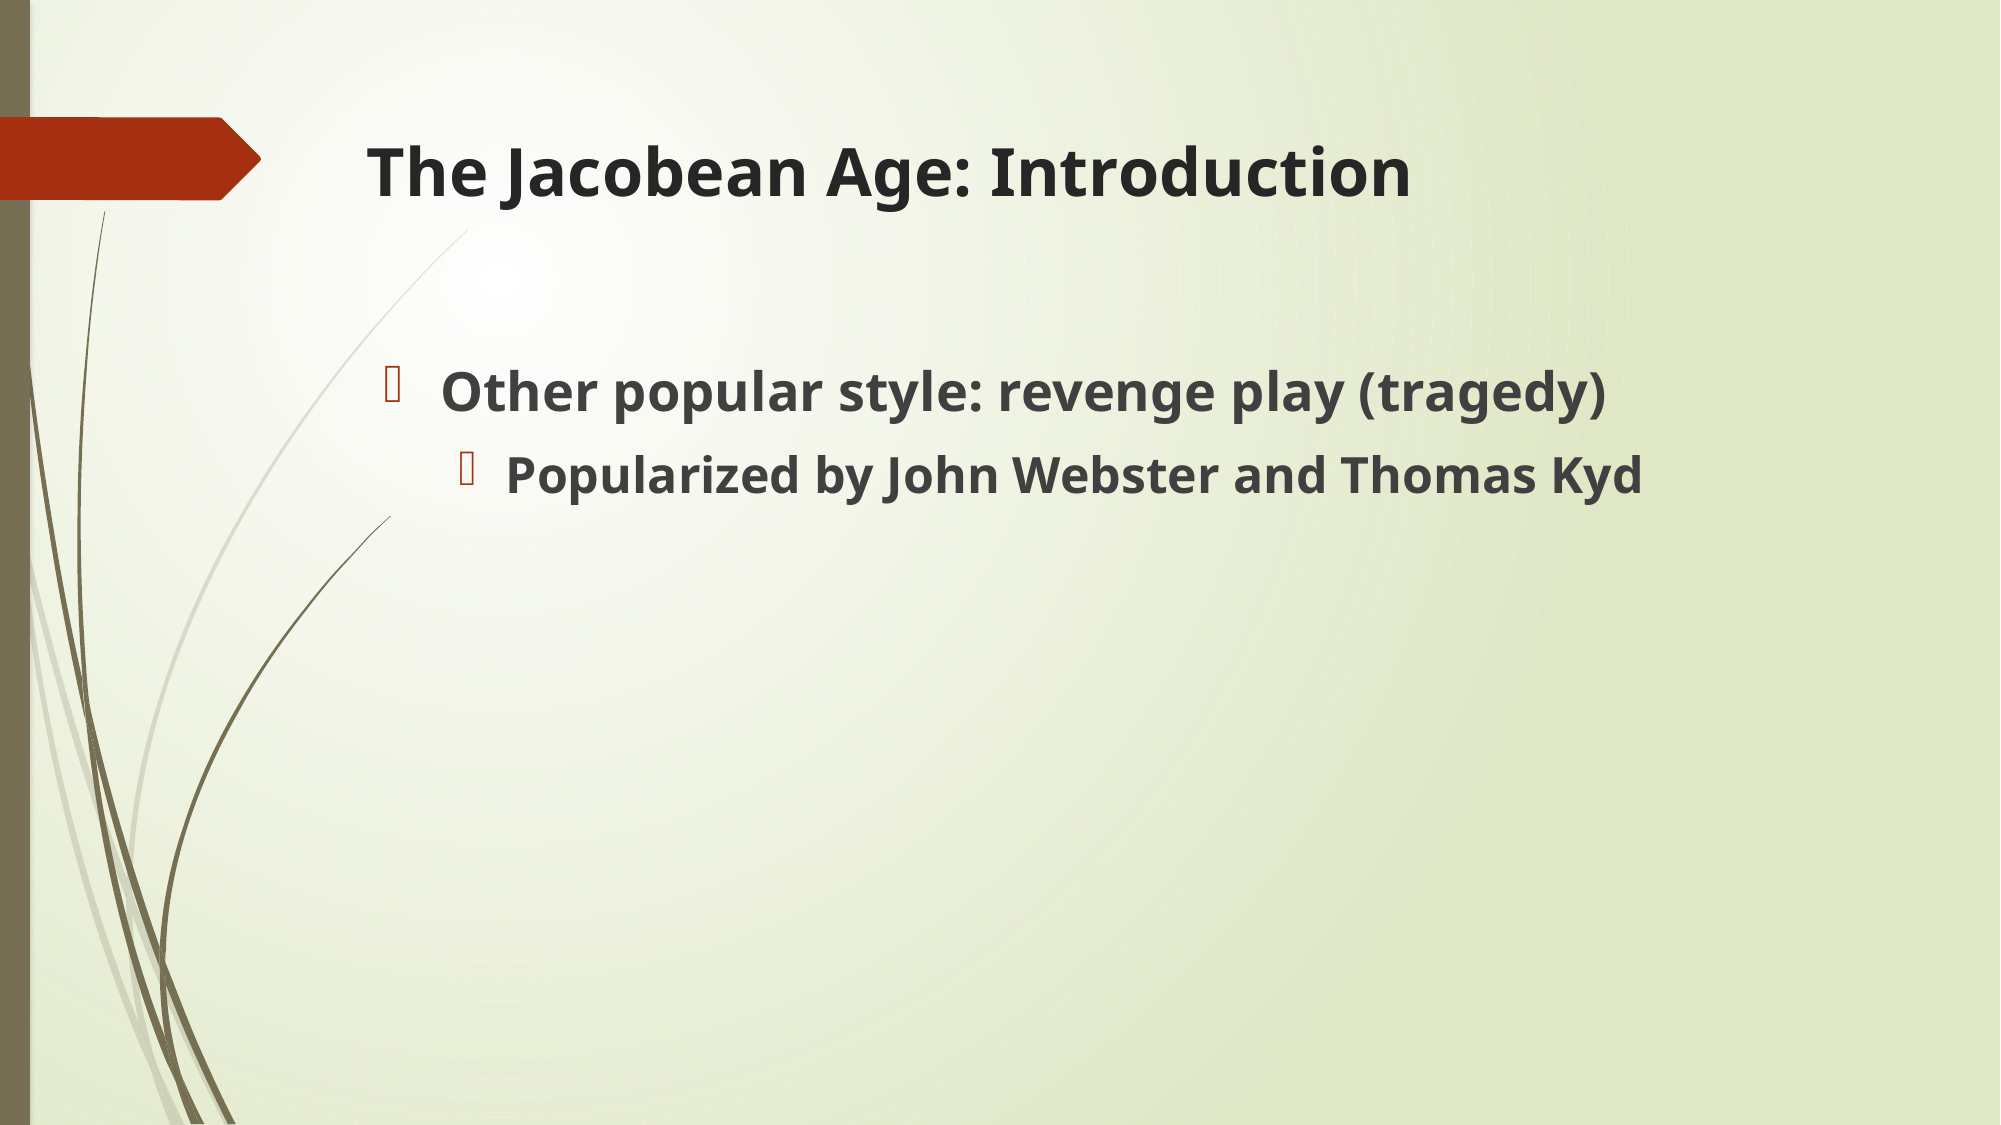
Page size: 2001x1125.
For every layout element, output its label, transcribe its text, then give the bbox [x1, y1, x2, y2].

list Other popular style: revenge play (tragedy) Popularized by John Webster and Thomas Kyd [368, 350, 1892, 970]
title The Jacobean Age: Introduction [351, 122, 1814, 333]
